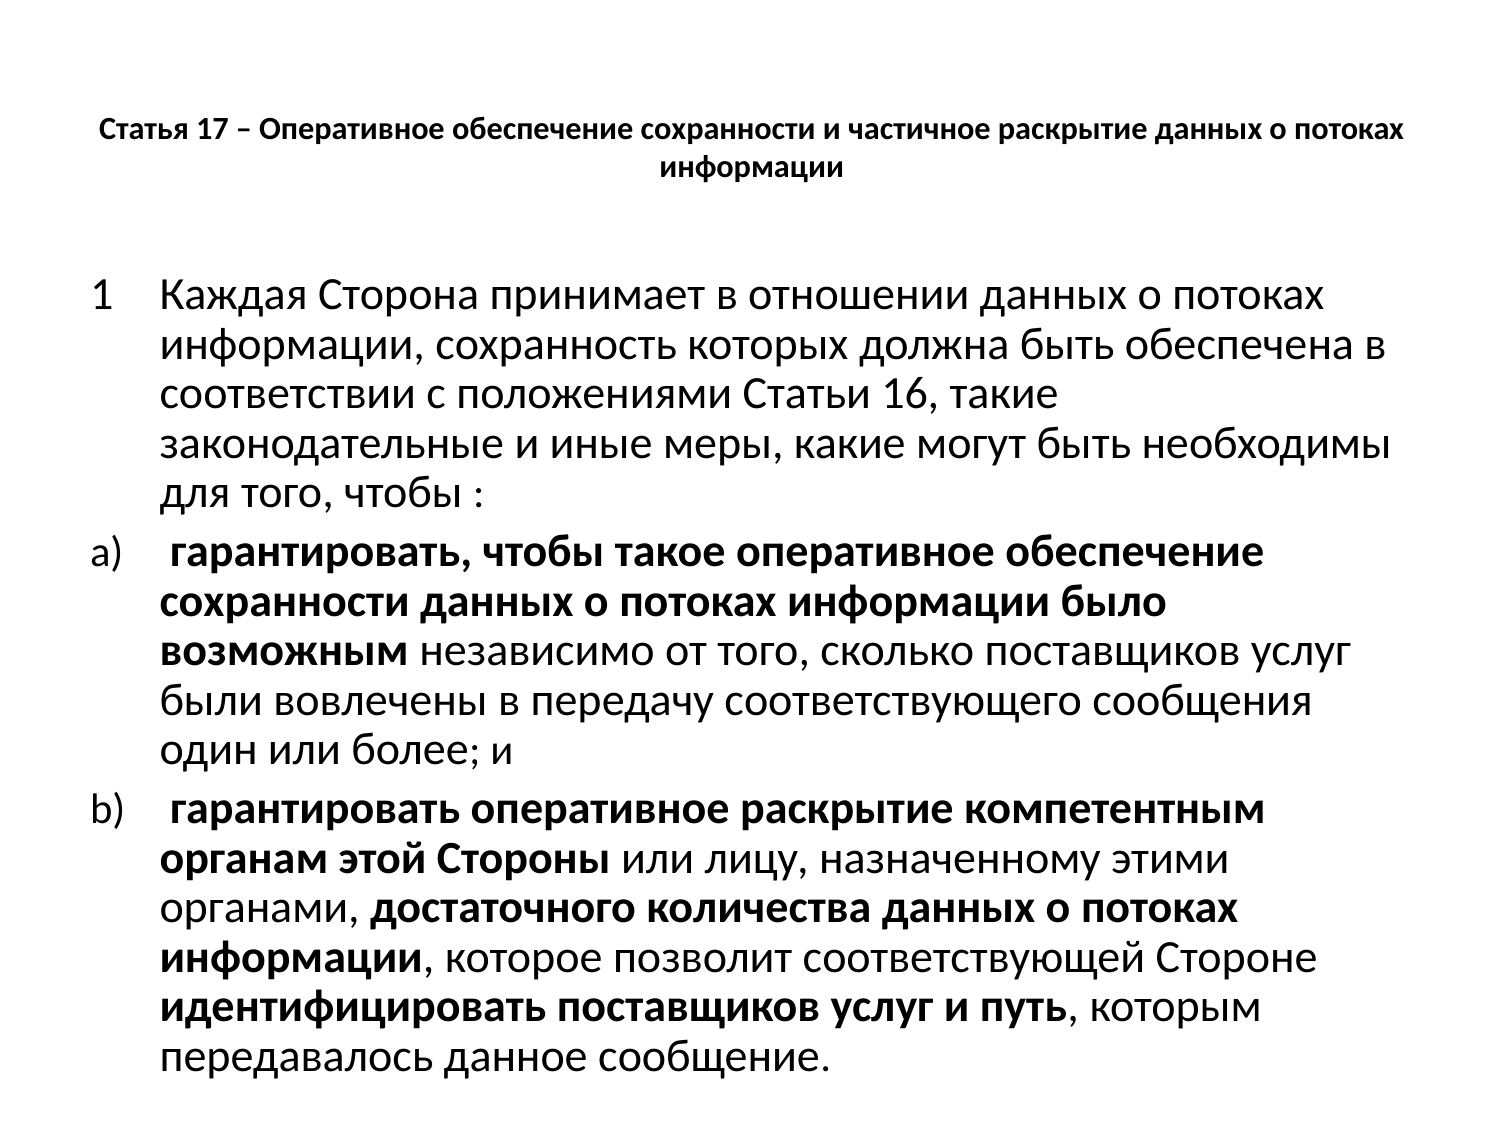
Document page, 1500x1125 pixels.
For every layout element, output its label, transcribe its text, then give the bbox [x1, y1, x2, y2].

title Статья 17 – Оперативное обеспечение сохранности и частичное раскрытие данных о потоках информации [76, 51, 1428, 240]
list Каждая Сторона принимает в отношении данных о потоках информации, сохранность которых должна быть обеспечена в соответствии с положениями Статьи 16, такие законодательные и иные меры, какие могут быть необходимы для того, чтобы : a) гарантировать, чтобы такое оперативное обеспечение сохранности данных о потоках информации было возможным независимо от того, сколько поставщиков услуг были вовлечены в передачу соответствующего сообщения один или более; и b) гарантировать оперативное раскрытие компетентным органам этой Стороны или лицу, назначенному этими органами, достаточного количества данных о потоках информации, которое позволит соответствующей Стороне идентифицировать поставщиков услуг и путь, которым передавалось данное сообщение. [74, 262, 1426, 1095]
